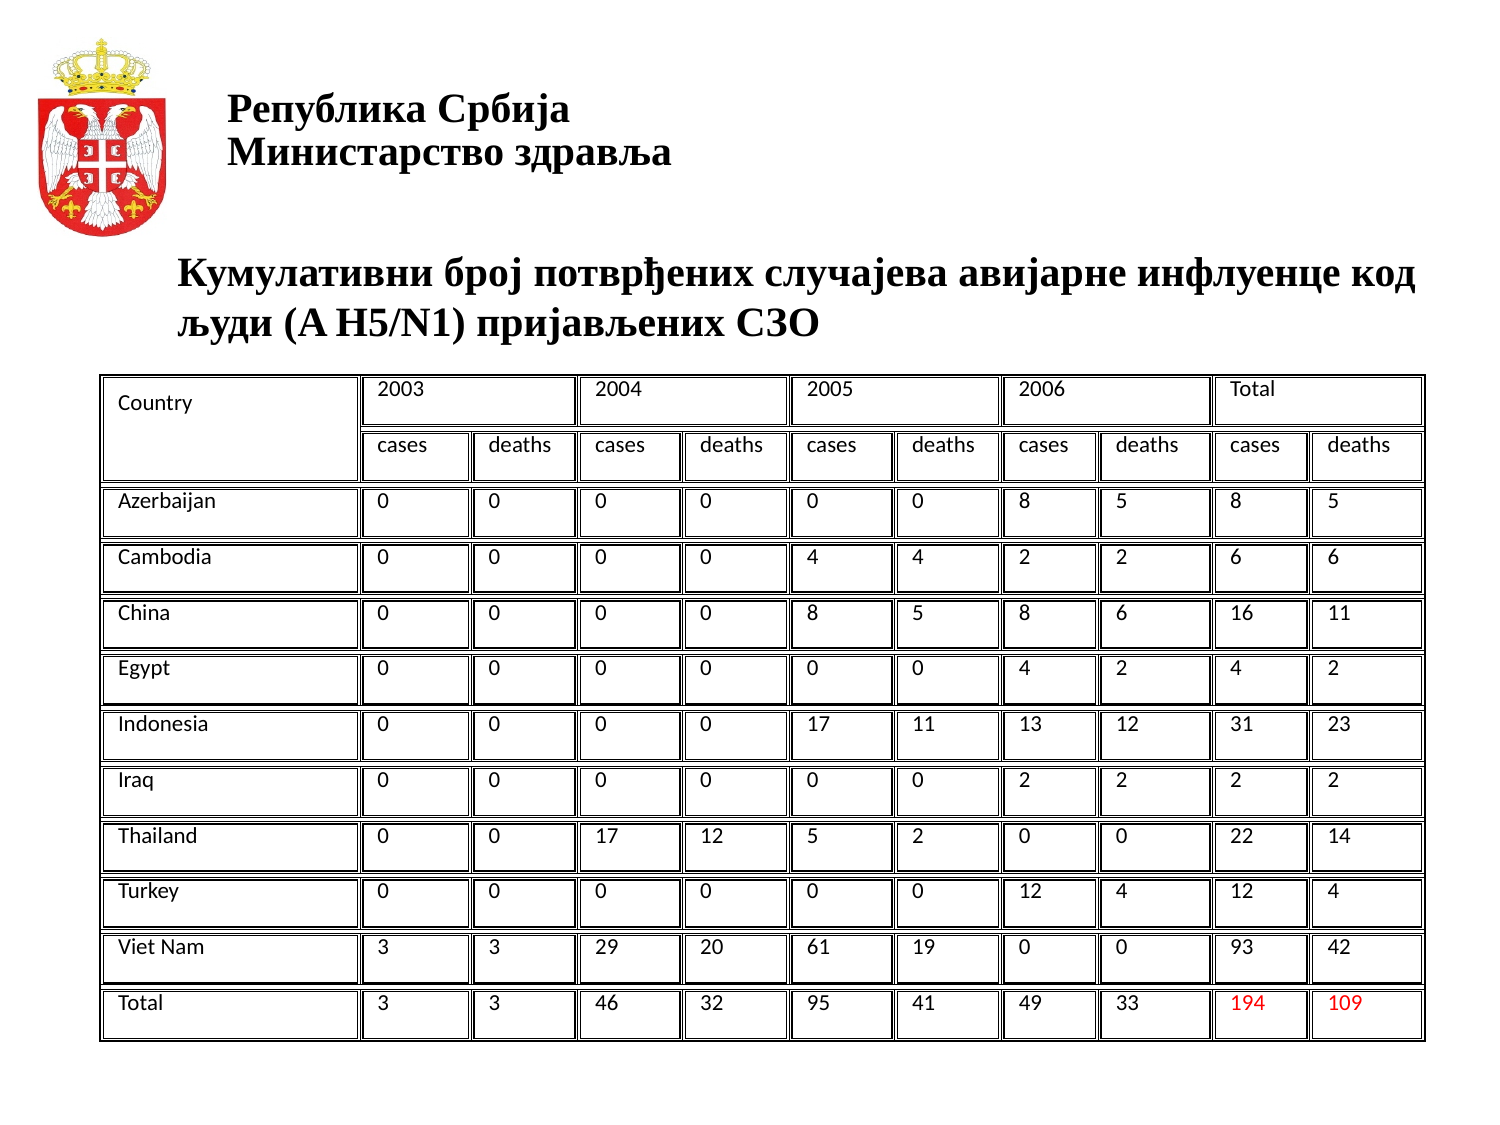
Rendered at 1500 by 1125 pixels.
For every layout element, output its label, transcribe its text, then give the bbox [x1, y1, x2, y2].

text_box Република Србија Министарство здравља [212, 37, 1423, 225]
text_box Кумулативни број потврђених случајева авијарне инфлуенце код људи (A H5/N1) пријављених СЗО [162, 237, 1500, 353]
picture [37, 37, 167, 238]
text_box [99, 374, 1426, 1042]
